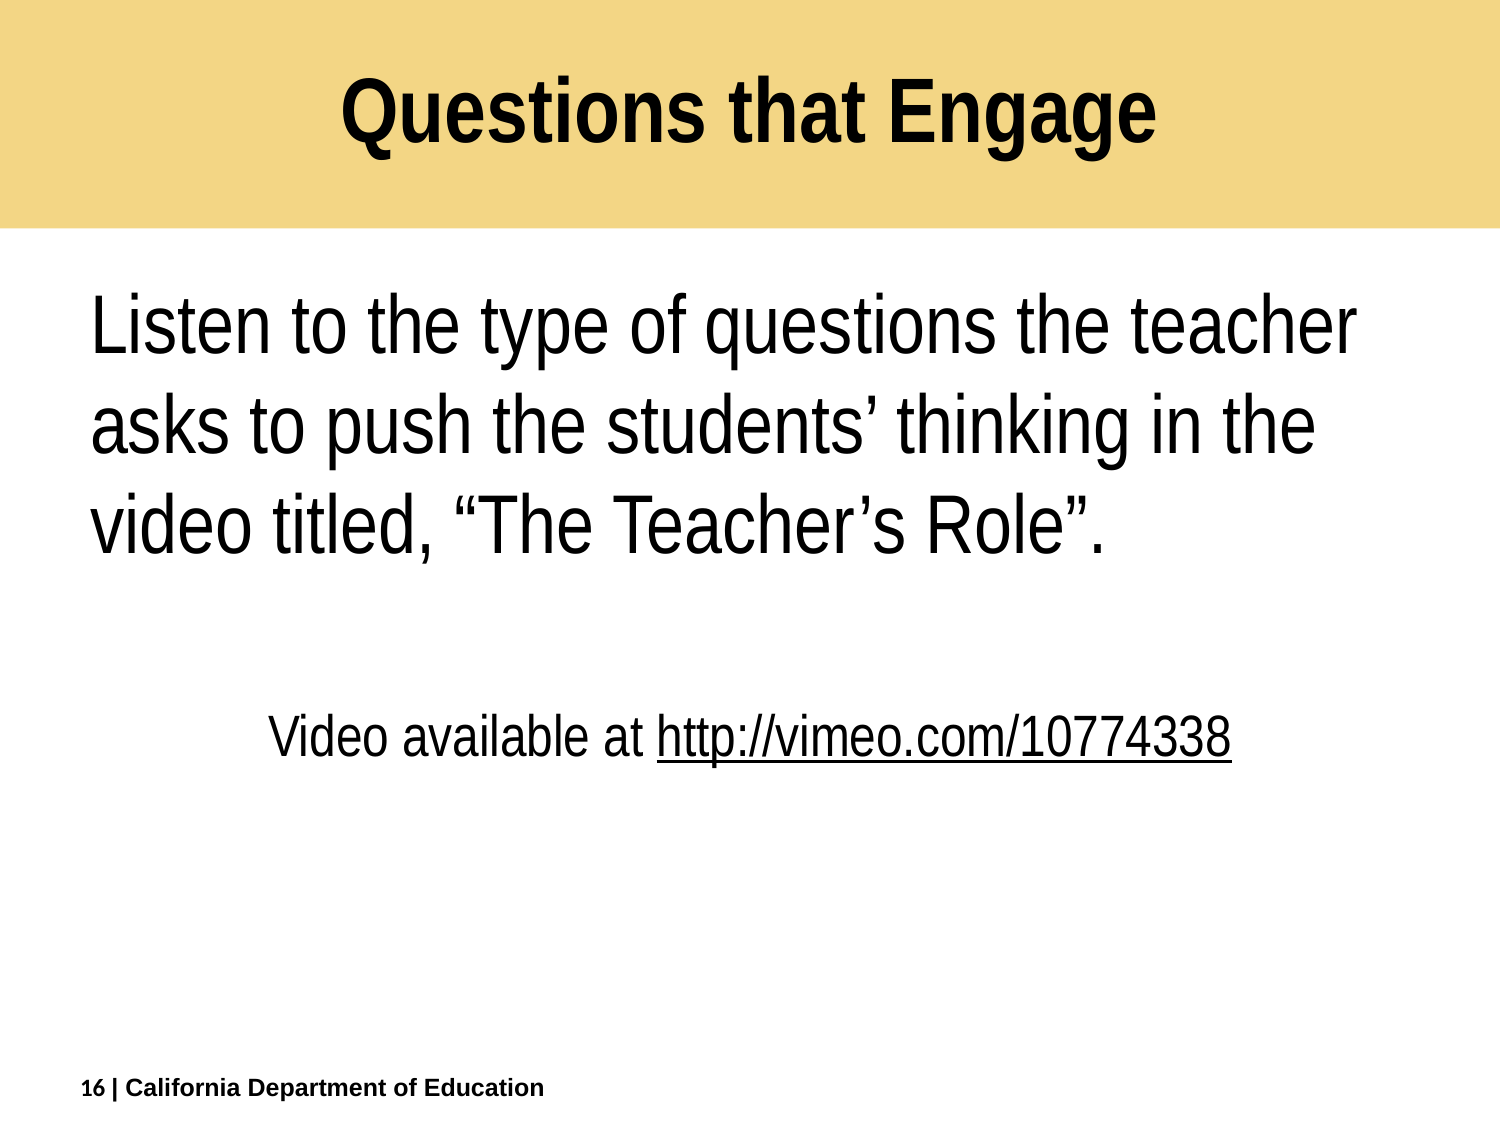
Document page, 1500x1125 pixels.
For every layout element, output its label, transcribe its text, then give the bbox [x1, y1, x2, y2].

list Listen to the type of questions the teacher asks to push the students’ thinking in the video titled, “The Teacher’s Role”. Video available at http://vimeo.com/10774338 [74, 262, 1426, 1054]
footer | California Department of Education [121, 1064, 699, 1124]
slide_number 16 [55, 1064, 121, 1124]
title Questions that Engage [74, 11, 1426, 200]
